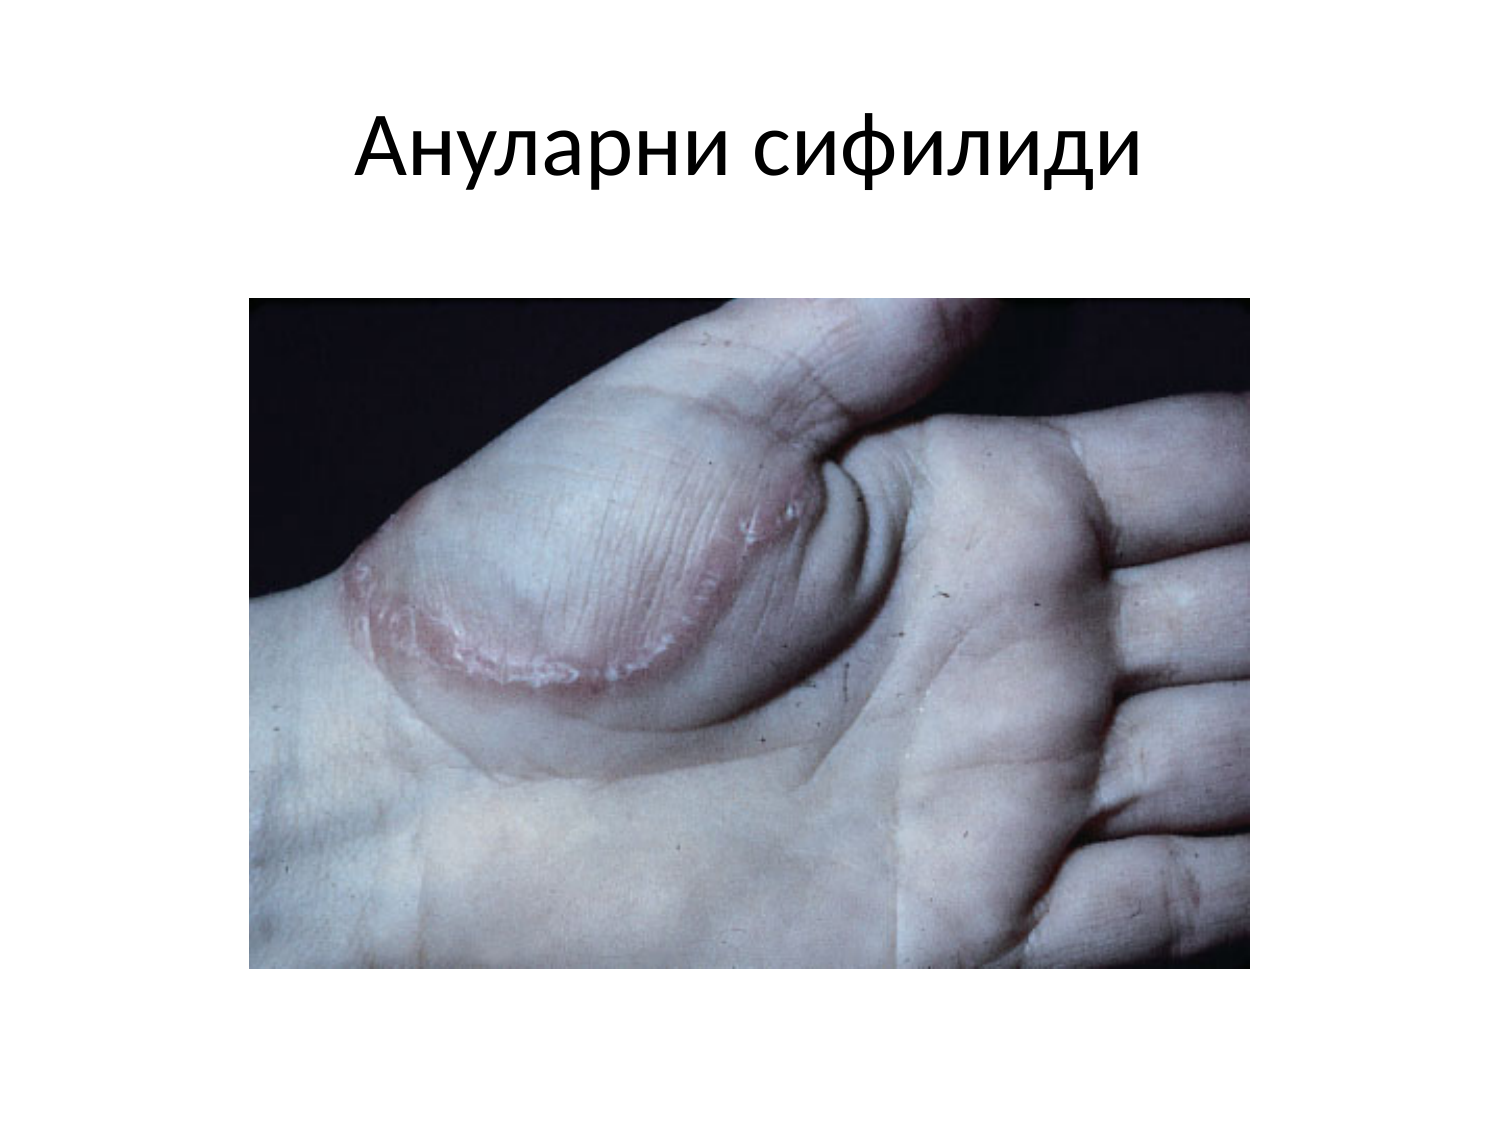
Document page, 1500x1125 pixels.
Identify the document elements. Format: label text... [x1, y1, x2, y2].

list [249, 298, 1251, 970]
title Ануларни сифилиди [75, 45, 1425, 233]
